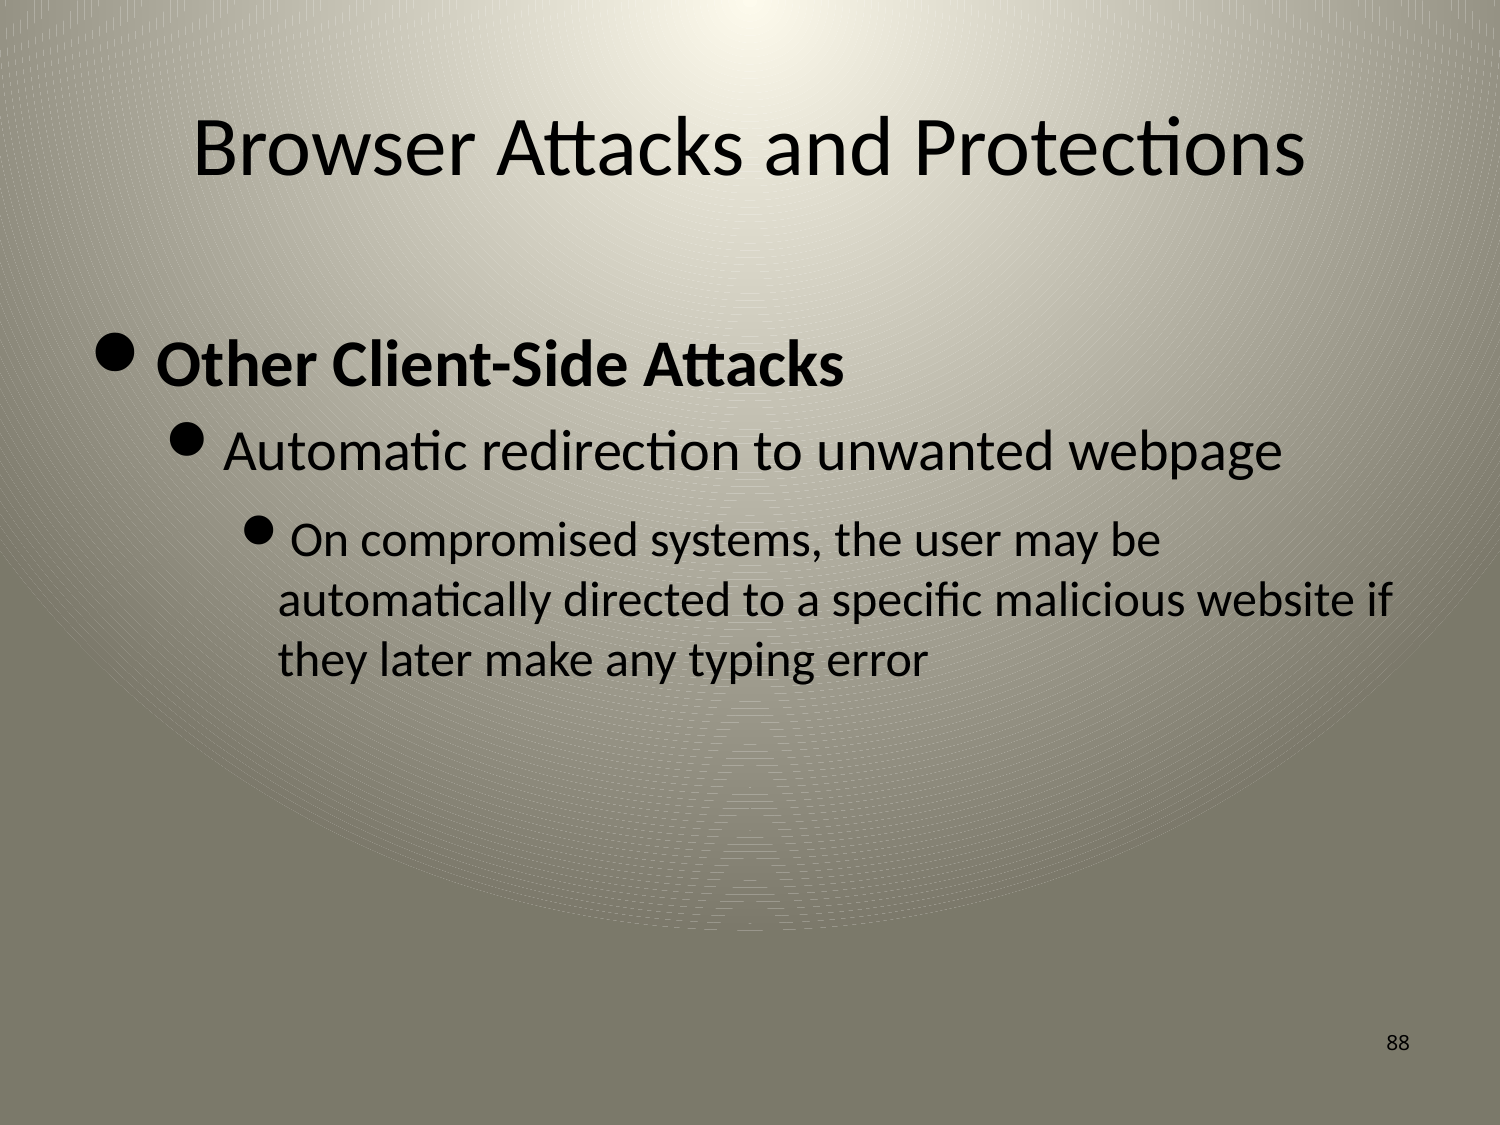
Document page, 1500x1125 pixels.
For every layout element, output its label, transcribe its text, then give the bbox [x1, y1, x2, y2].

title Browser Attacks and Protections [150, 37, 1350, 245]
list Other Client-Side Attacks Automatic redirection to unwanted webpage On compromised systems, the user may be automatically directed to a specific malicious website if they later make any typing error [75, 312, 1425, 986]
slide_number 88 [1074, 1021, 1425, 1067]
